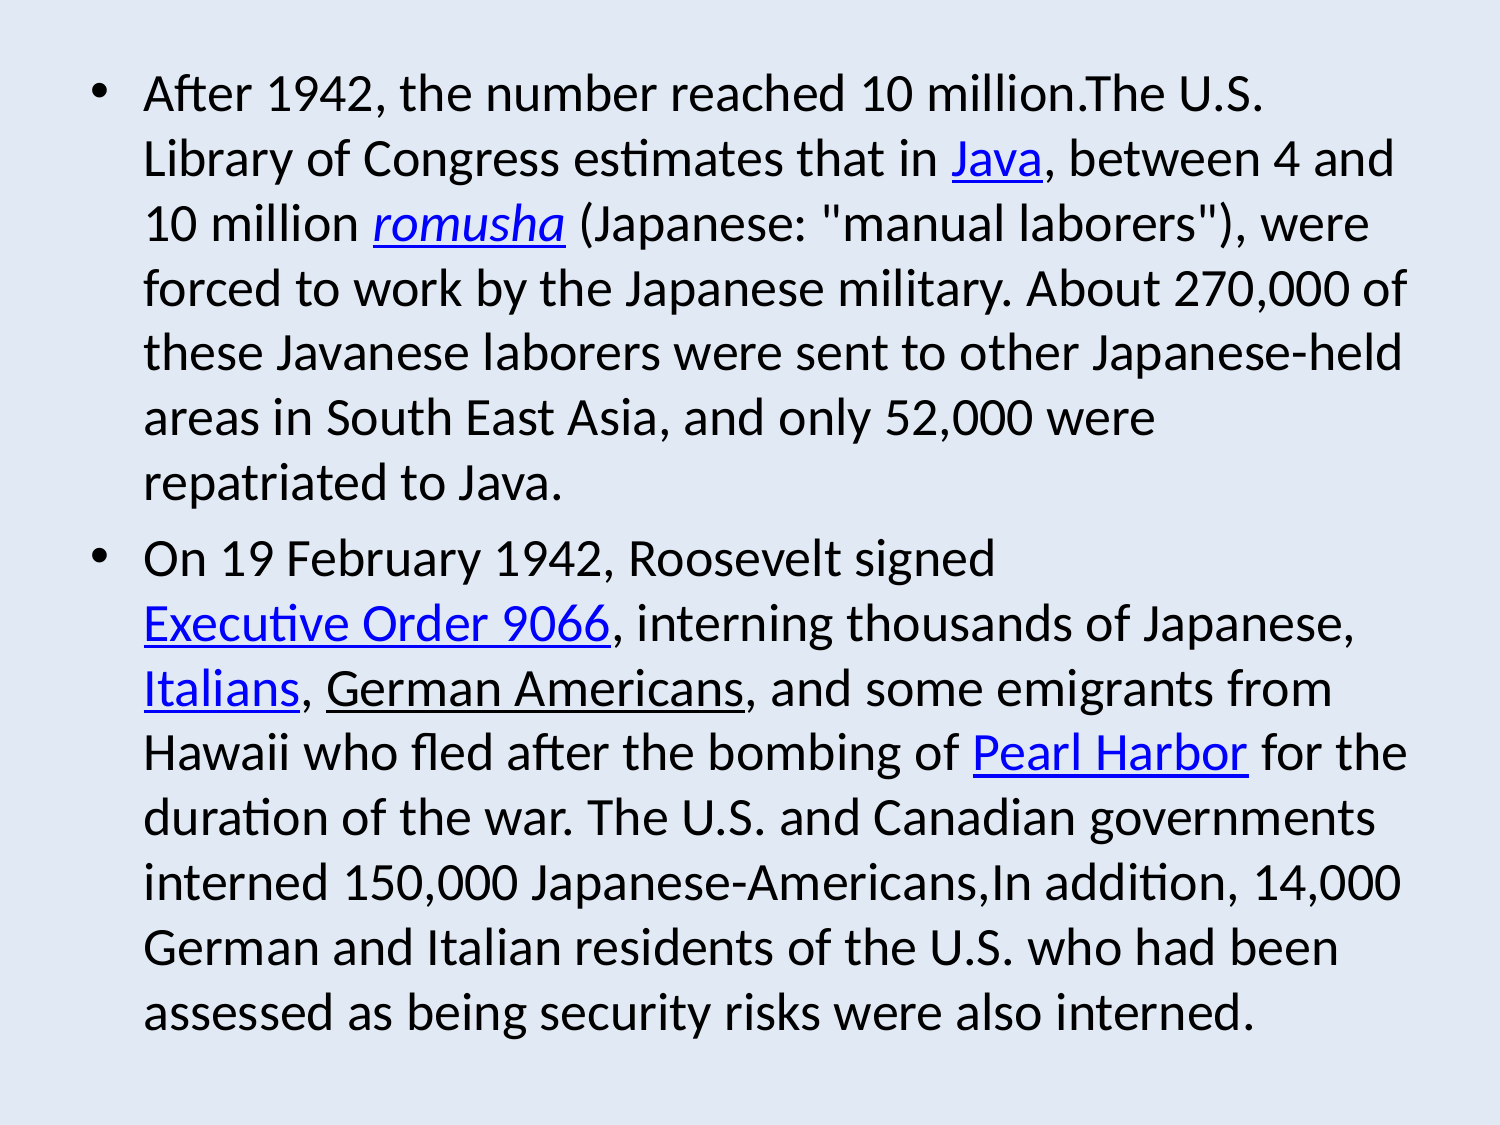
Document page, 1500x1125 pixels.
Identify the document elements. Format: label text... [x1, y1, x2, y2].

list After 1942, the number reached 10 million.The U.S. Library of Congress estimates that in Java, between 4 and 10 million romusha (Japanese: "manual laborers"), were forced to work by the Japanese military. About 270,000 of these Javanese laborers were sent to other Japanese-held areas in South East Asia, and only 52,000 were repatriated to Java. On 19 February 1942, Roosevelt signed Executive Order 9066, interning thousands of Japanese, Italians, German Americans, and some emigrants from Hawaii who fled after the bombing of Pearl Harbor for the duration of the war. The U.S. and Canadian governments interned 150,000 Japanese-Americans,In addition, 14,000 German and Italian residents of the U.S. who had been assessed as being security risks were also interned. [75, 50, 1425, 1125]
